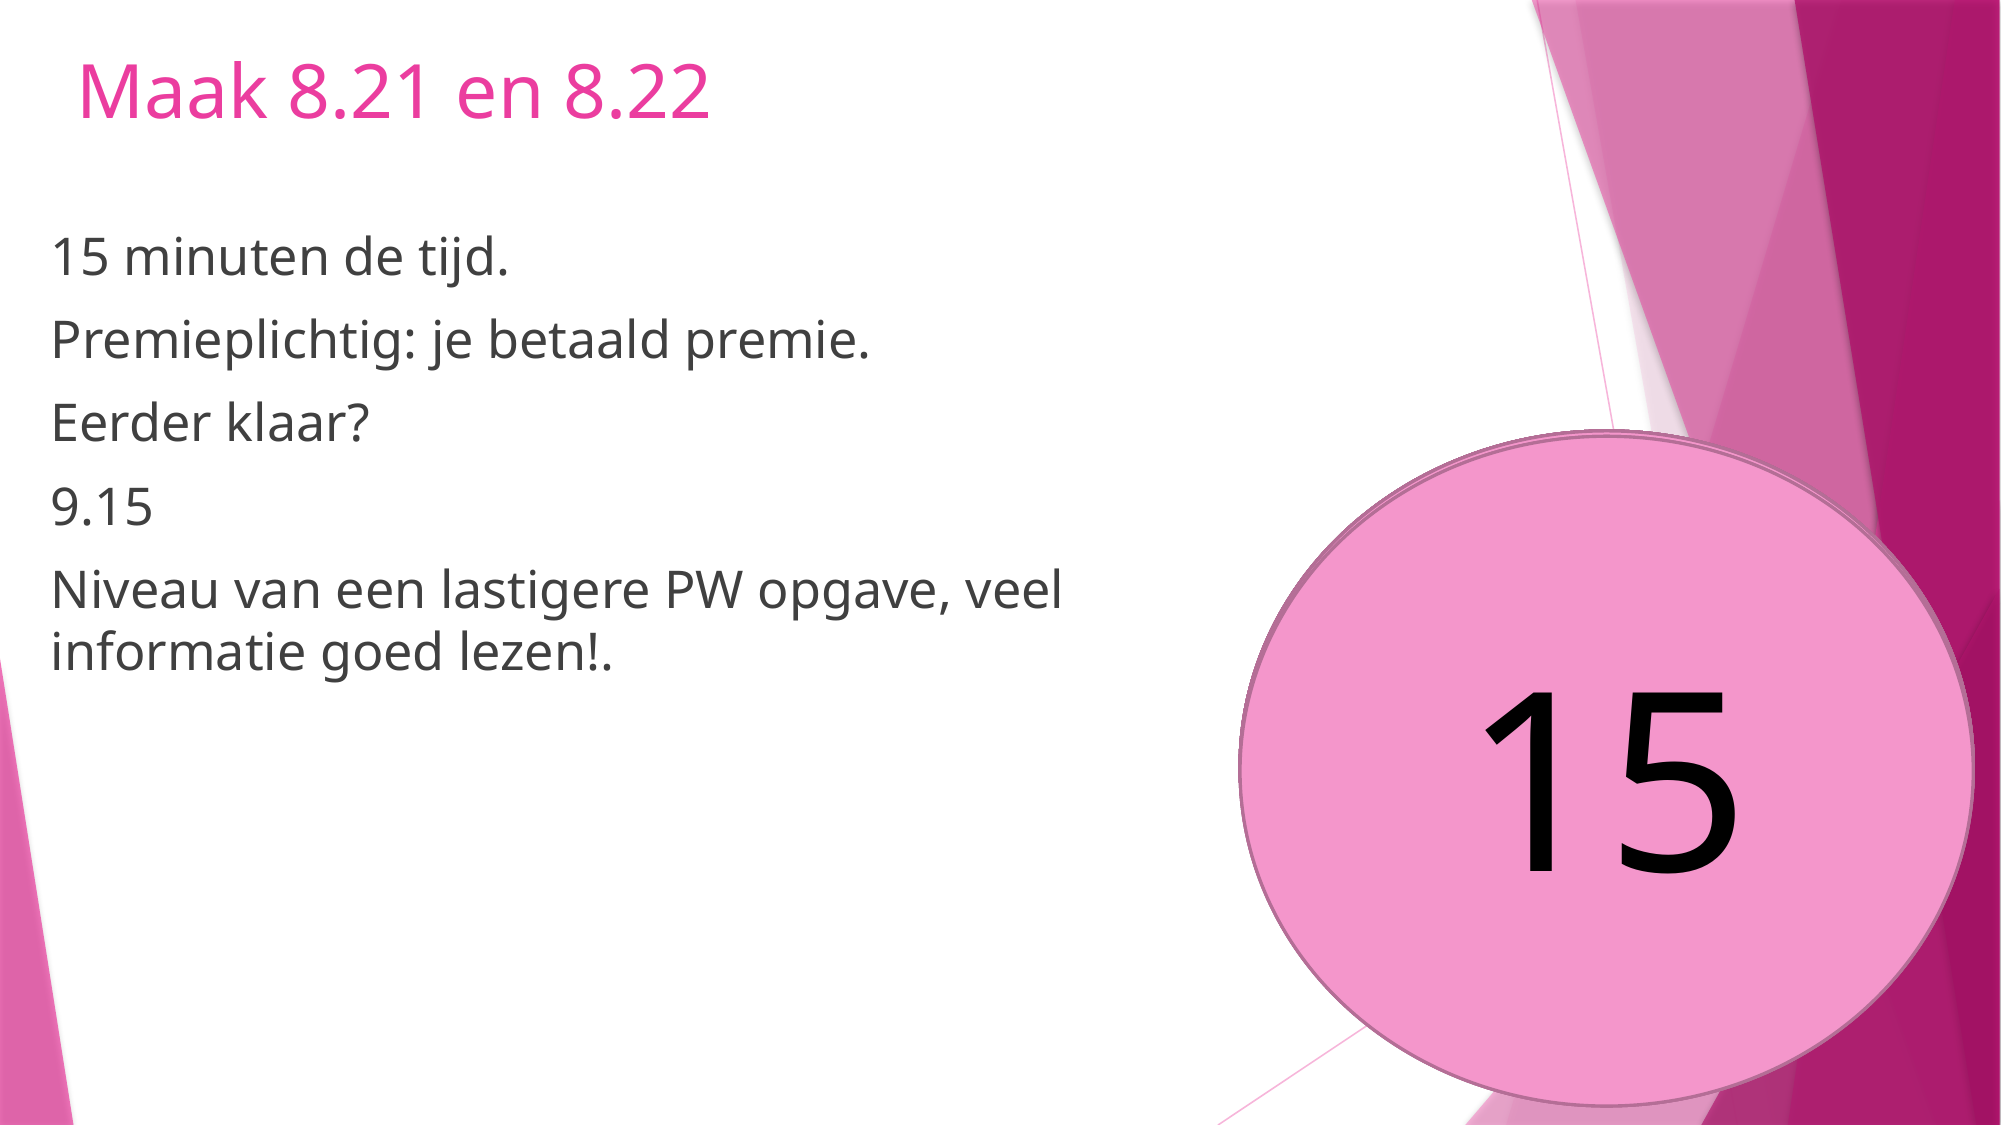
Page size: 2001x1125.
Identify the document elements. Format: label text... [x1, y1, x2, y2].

text_box 15 [1238, 434, 1975, 1108]
list 15 minuten de tijd. Premieplichtig: je betaald premie. Eerder klaar? 9.15 Niveau van een lastigere PW opgave, veel informatie goed lezen!. [35, 215, 1241, 1008]
title Maak 8.21 en 8.22 [61, 35, 1684, 317]
text_box 13 [1242, 429, 1972, 723]
